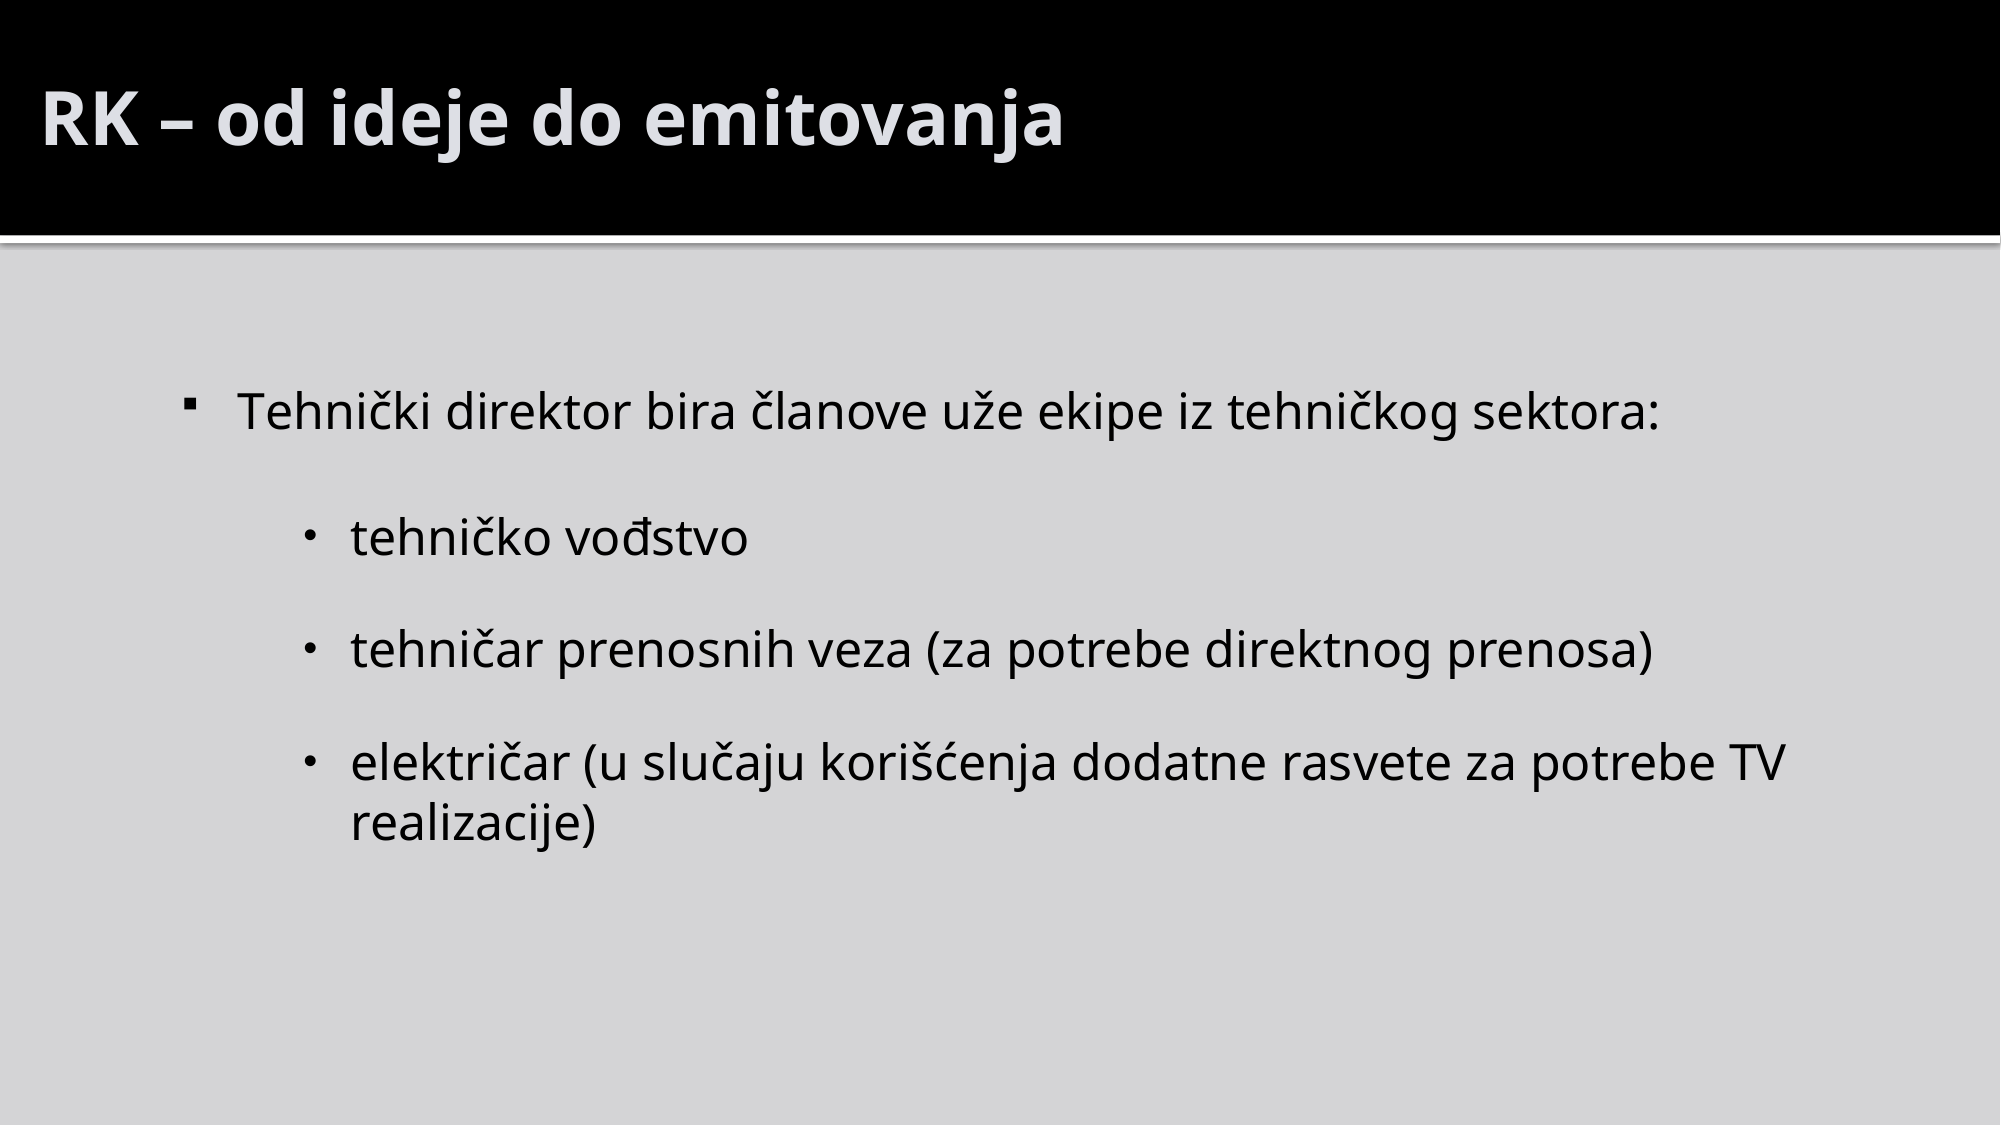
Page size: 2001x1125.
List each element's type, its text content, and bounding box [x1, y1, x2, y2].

list Tehnički direktor bira članove uže ekipe iz tehničkog sektora: tehničko vođstvo tehničar prenosnih veza (za potrebe direktnog prenosa) električar (u slučaju korišćenja dodatne rasvete za potrebe TV realizacije) [0, 237, 1863, 1113]
title RK – od ideje do emitovanja [24, 12, 1675, 218]
